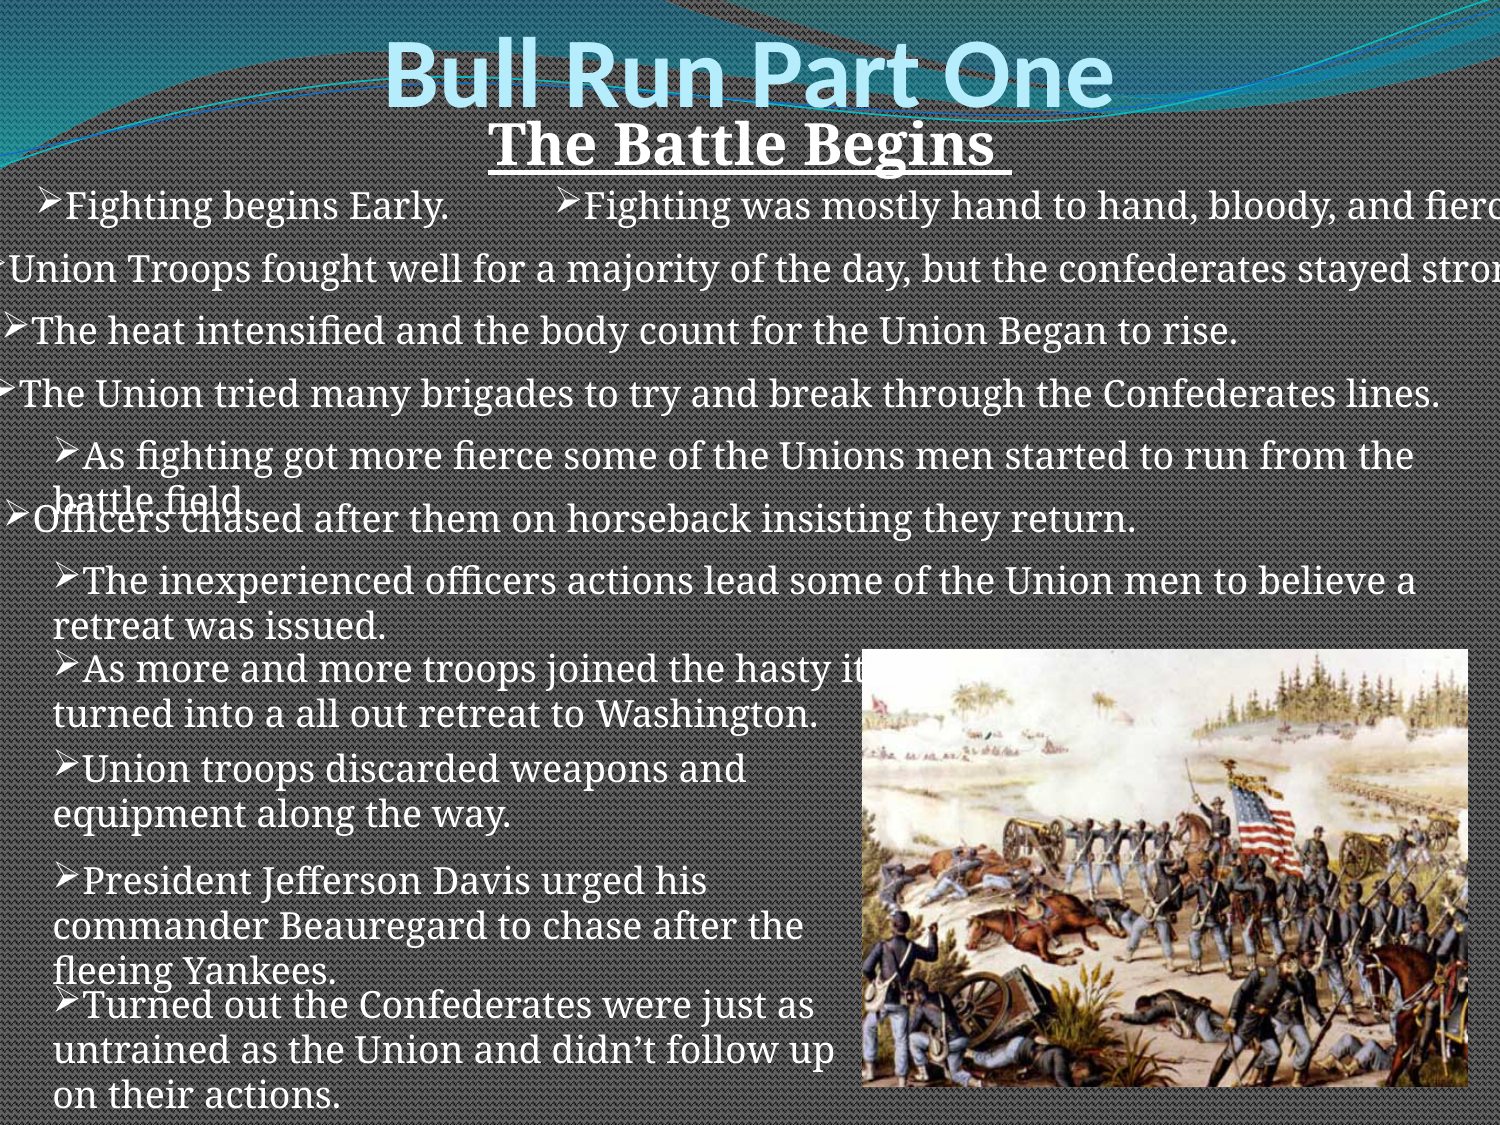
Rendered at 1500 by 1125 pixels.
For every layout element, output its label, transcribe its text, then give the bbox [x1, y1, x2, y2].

text_box President Jefferson Davis urged his commander Beauregard to chase after the fleeing Yankees. [37, 849, 855, 973]
text_box Fighting was mostly hand to hand, bloody, and fierce. [538, 174, 1500, 235]
picture [862, 649, 1468, 1088]
text_box Union troops discarded weapons and equipment along the way. [37, 737, 788, 843]
text_box Bull Run Part One [0, 0, 1500, 99]
text_box The heat intensified and the body count for the Union Began to rise. [0, 299, 1255, 360]
text_box Union Troops fought well for a majority of the day, but the confederates stayed strong. [0, 237, 1500, 298]
text_box Officers chased after them on horseback insisting they return. [0, 487, 1153, 548]
text_box As fighting got more fierce some of the Unions men started to run from the battle field. [37, 424, 1500, 530]
text_box The Battle Begins [0, 99, 1500, 185]
text_box As more and more troops joined the hasty it turned into a all out retreat to Washington. [37, 637, 900, 743]
text_box Fighting begins Early. [20, 174, 465, 235]
text_box The inexperienced officers actions lead some of the Union men to believe a retreat was issued. [37, 549, 1500, 655]
text_box Turned out the Confederates were just as untrained as the Union and didn’t follow up on their actions. [37, 973, 900, 1124]
text_box The Union tried many brigades to try and break through the Confederates lines. [0, 362, 1457, 423]
